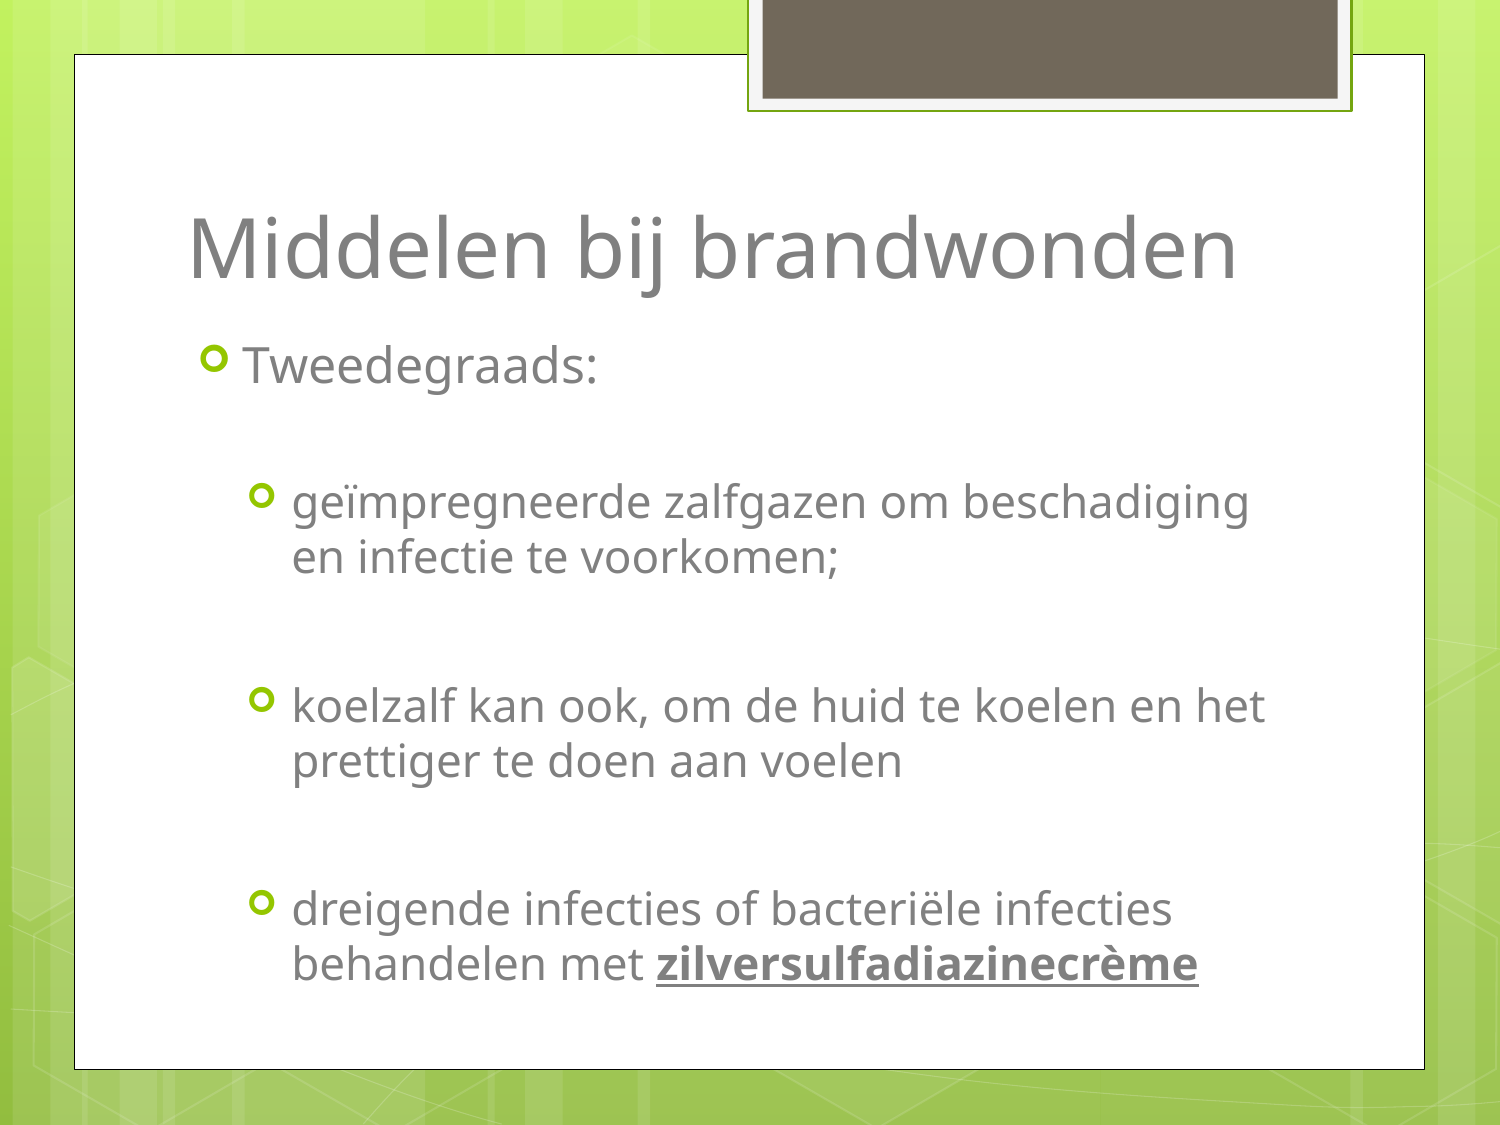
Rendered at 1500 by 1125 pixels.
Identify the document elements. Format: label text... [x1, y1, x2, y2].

title Middelen bij brandwonden [171, 168, 1324, 303]
list Tweedegraads: geïmpregneerde zalfgazen om beschadiging en infectie te voorkomen; koelzalf kan ook, om de huid te koelen en het prettiger te doen aan voelen dreigende infecties of bacteriële infecties behandelen met zilversulfadiazinecrème [171, 326, 1283, 1047]
